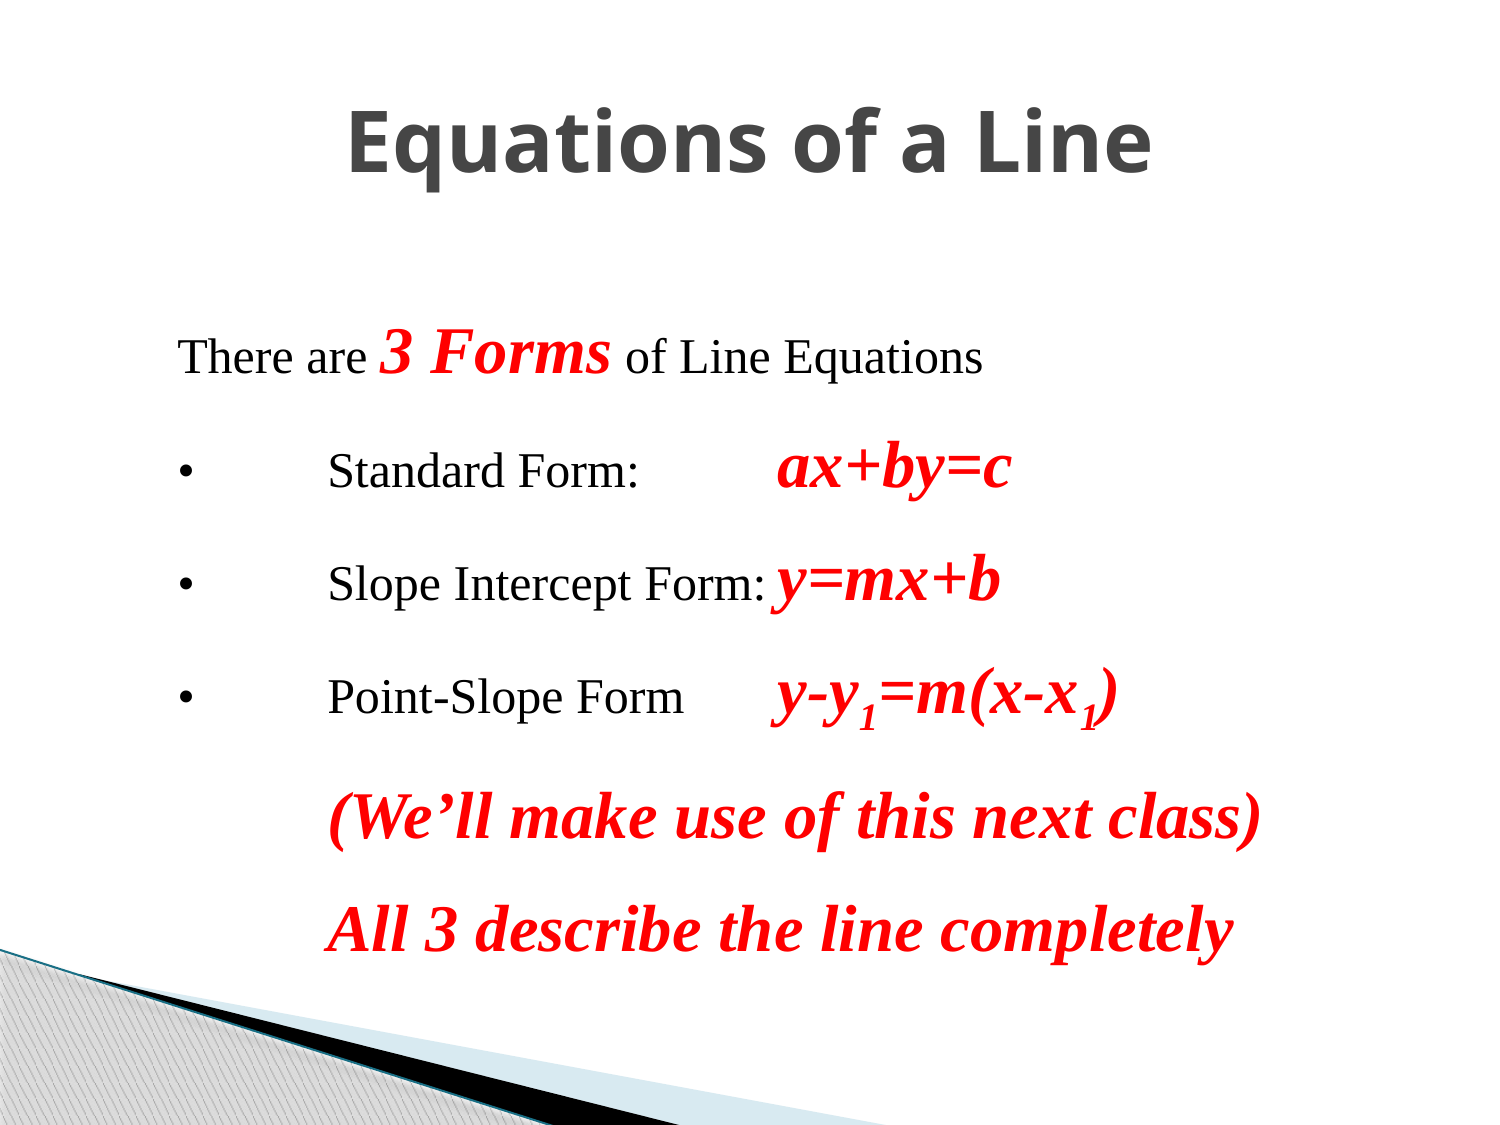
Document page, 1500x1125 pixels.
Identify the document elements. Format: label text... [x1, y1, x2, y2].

text_box There are 3 Forms of Line Equations • Standard Form: ax+by=c • Slope Intercept Form: y=mx+b • Point-Slope Form y-y1=m(x-x1) (We’ll make use of this next class) All 3 describe the line completely [162, 299, 1350, 973]
title Equations of a Line [75, 45, 1425, 233]
